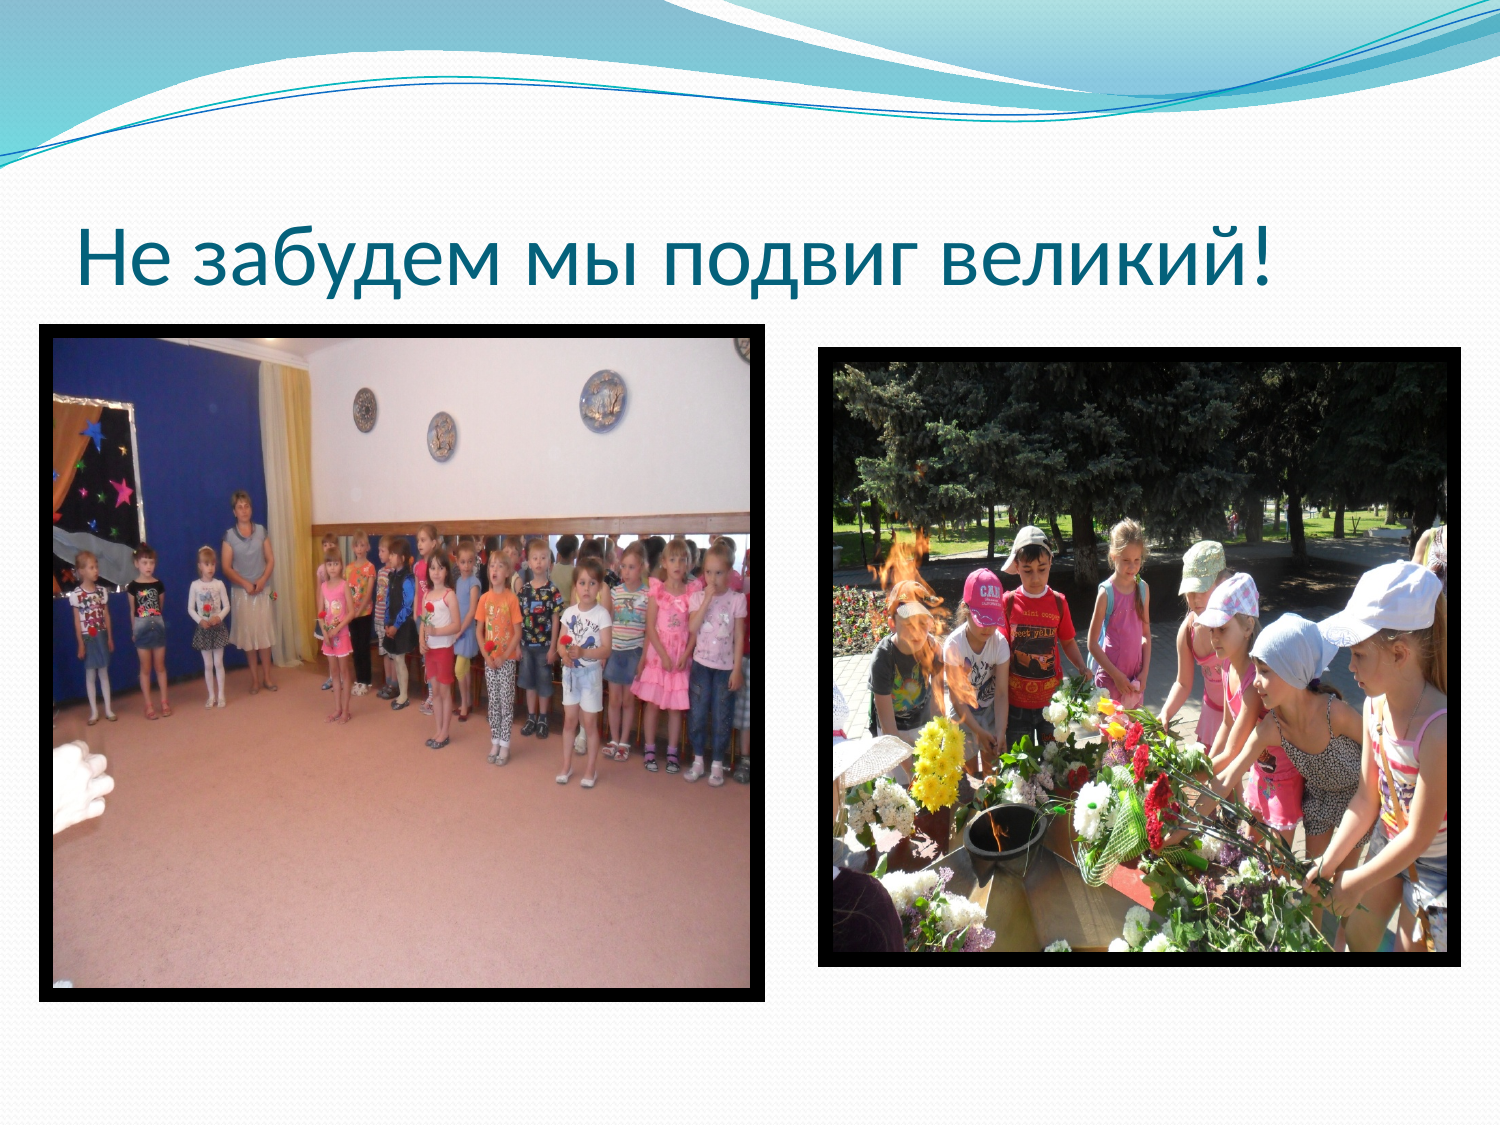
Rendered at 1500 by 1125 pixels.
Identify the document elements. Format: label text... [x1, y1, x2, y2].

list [52, 337, 751, 988]
title Не забудем мы подвиг великий! [75, 115, 1425, 303]
picture [832, 361, 1448, 953]
